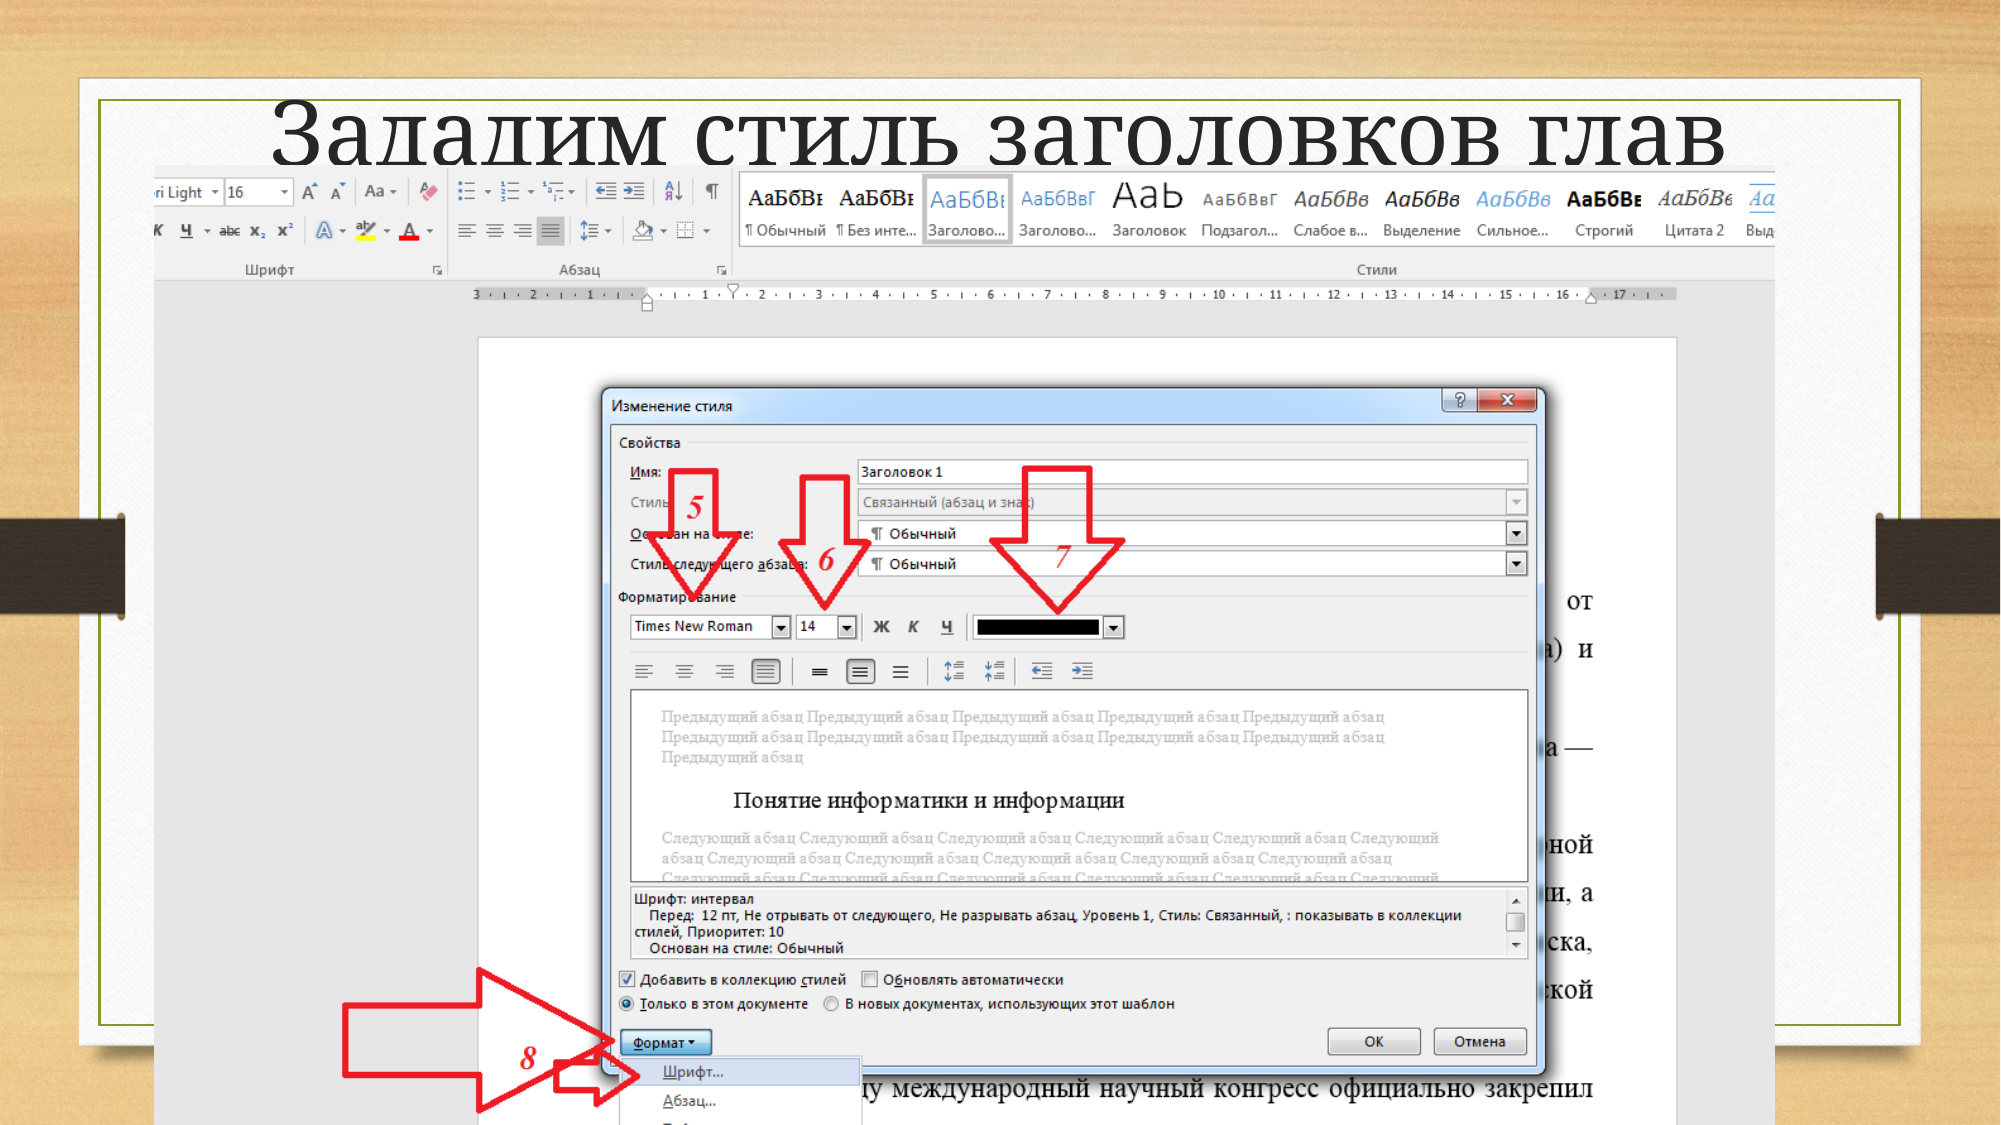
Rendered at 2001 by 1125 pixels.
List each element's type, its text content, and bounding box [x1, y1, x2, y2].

picture [0, 0, 2001, 1125]
title Зададим стиль заголовков глав [212, 22, 1788, 237]
